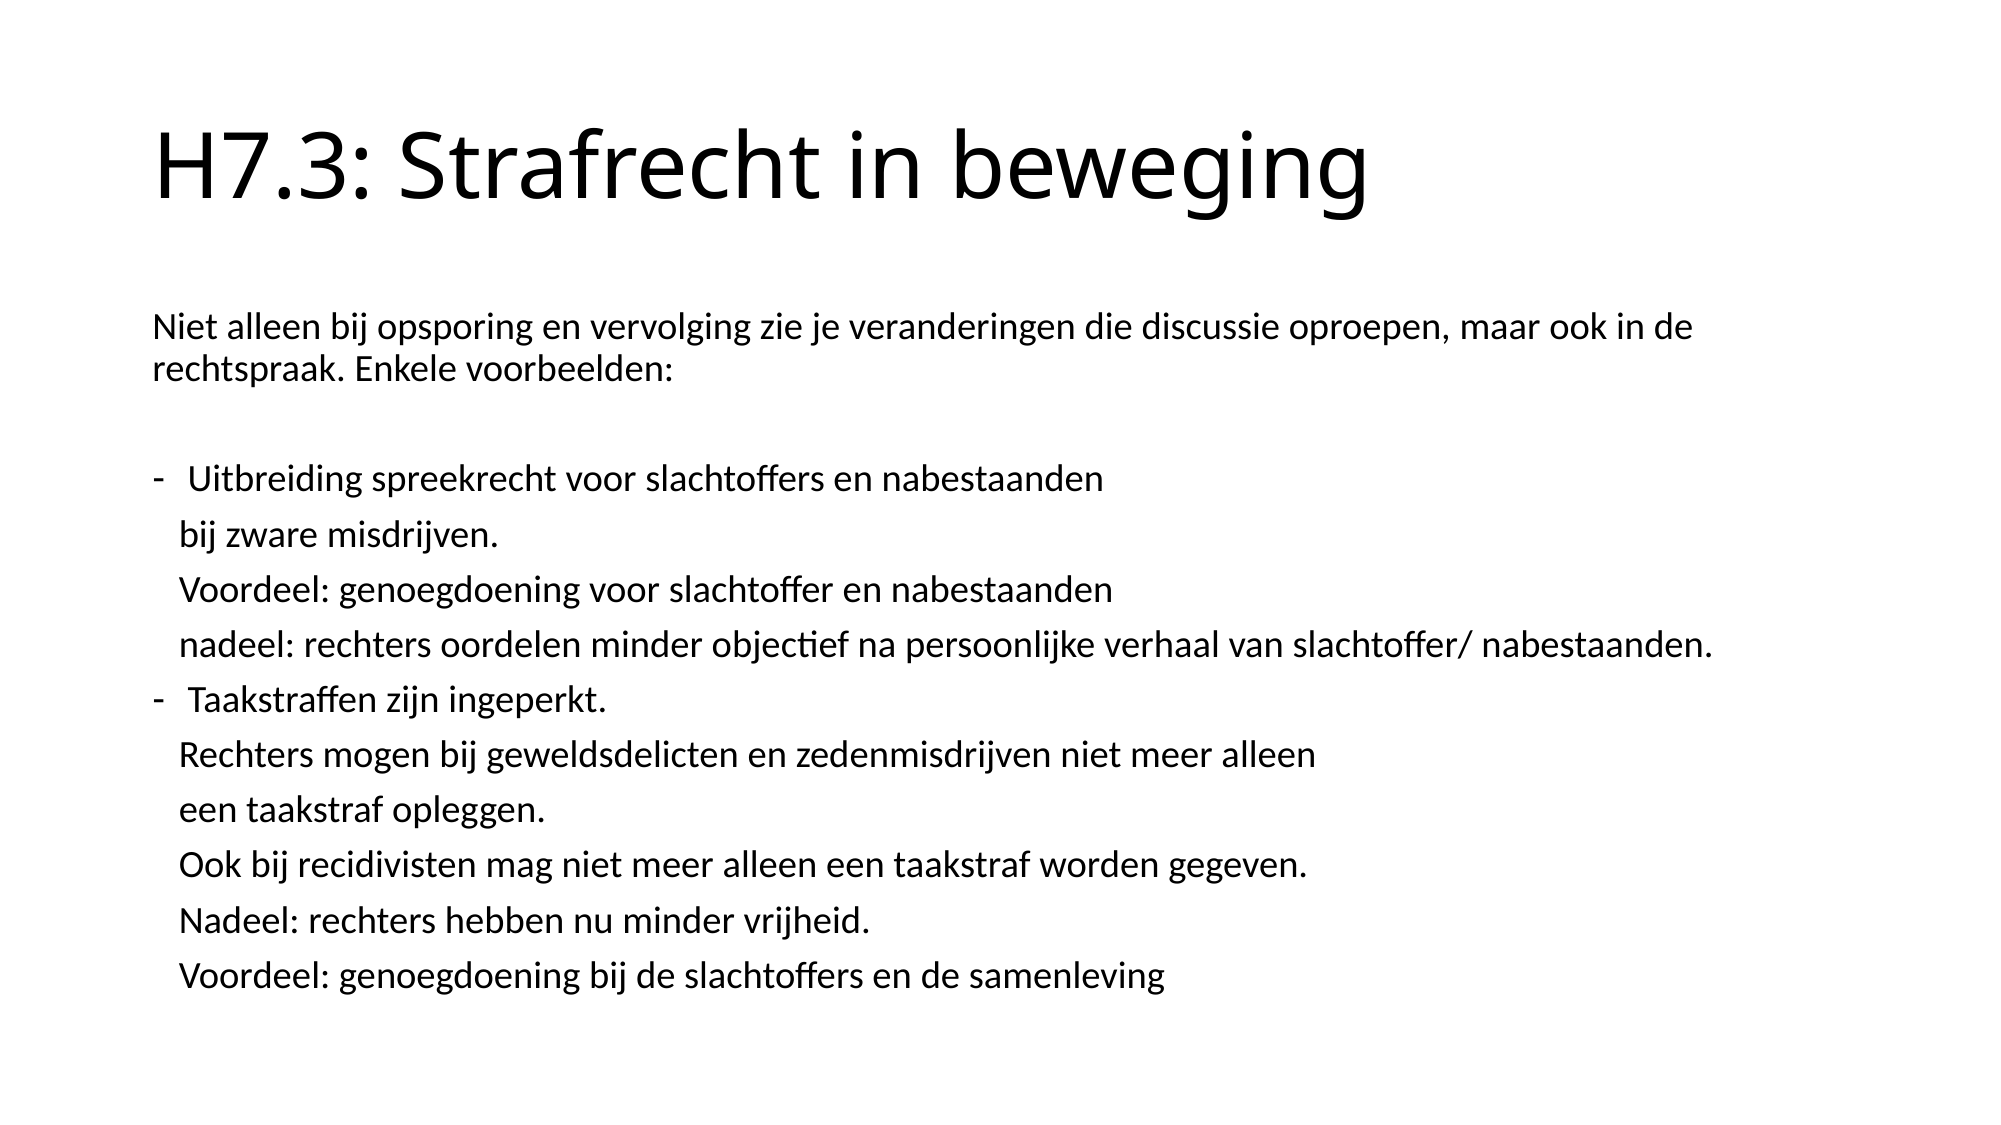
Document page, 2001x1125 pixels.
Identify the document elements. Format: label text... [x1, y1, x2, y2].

title H7.3: Strafrecht in beweging [137, 59, 1863, 278]
list Niet alleen bij opsporing en vervolging zie je veranderingen die discussie oproepen, maar ook in de rechtspraak. Enkele voorbeelden: Uitbreiding spreekrecht voor slachtoffers en nabestaanden bij zware misdrijven. Voordeel: genoegdoening voor slachtoffer en nabestaanden nadeel: rechters oordelen minder objectief na persoonlijke verhaal van slachtoffer/ nabestaanden. Taakstraffen zijn ingeperkt. Rechters mogen bij geweldsdelicten en zedenmisdrijven niet meer alleen een taakstraf opleggen. Ook bij recidivisten mag niet meer alleen een taakstraf worden gegeven. Nadeel: rechters hebben nu minder vrijheid. Voordeel: genoegdoening bij de slachtoffers en de samenleving [137, 299, 1863, 1014]
